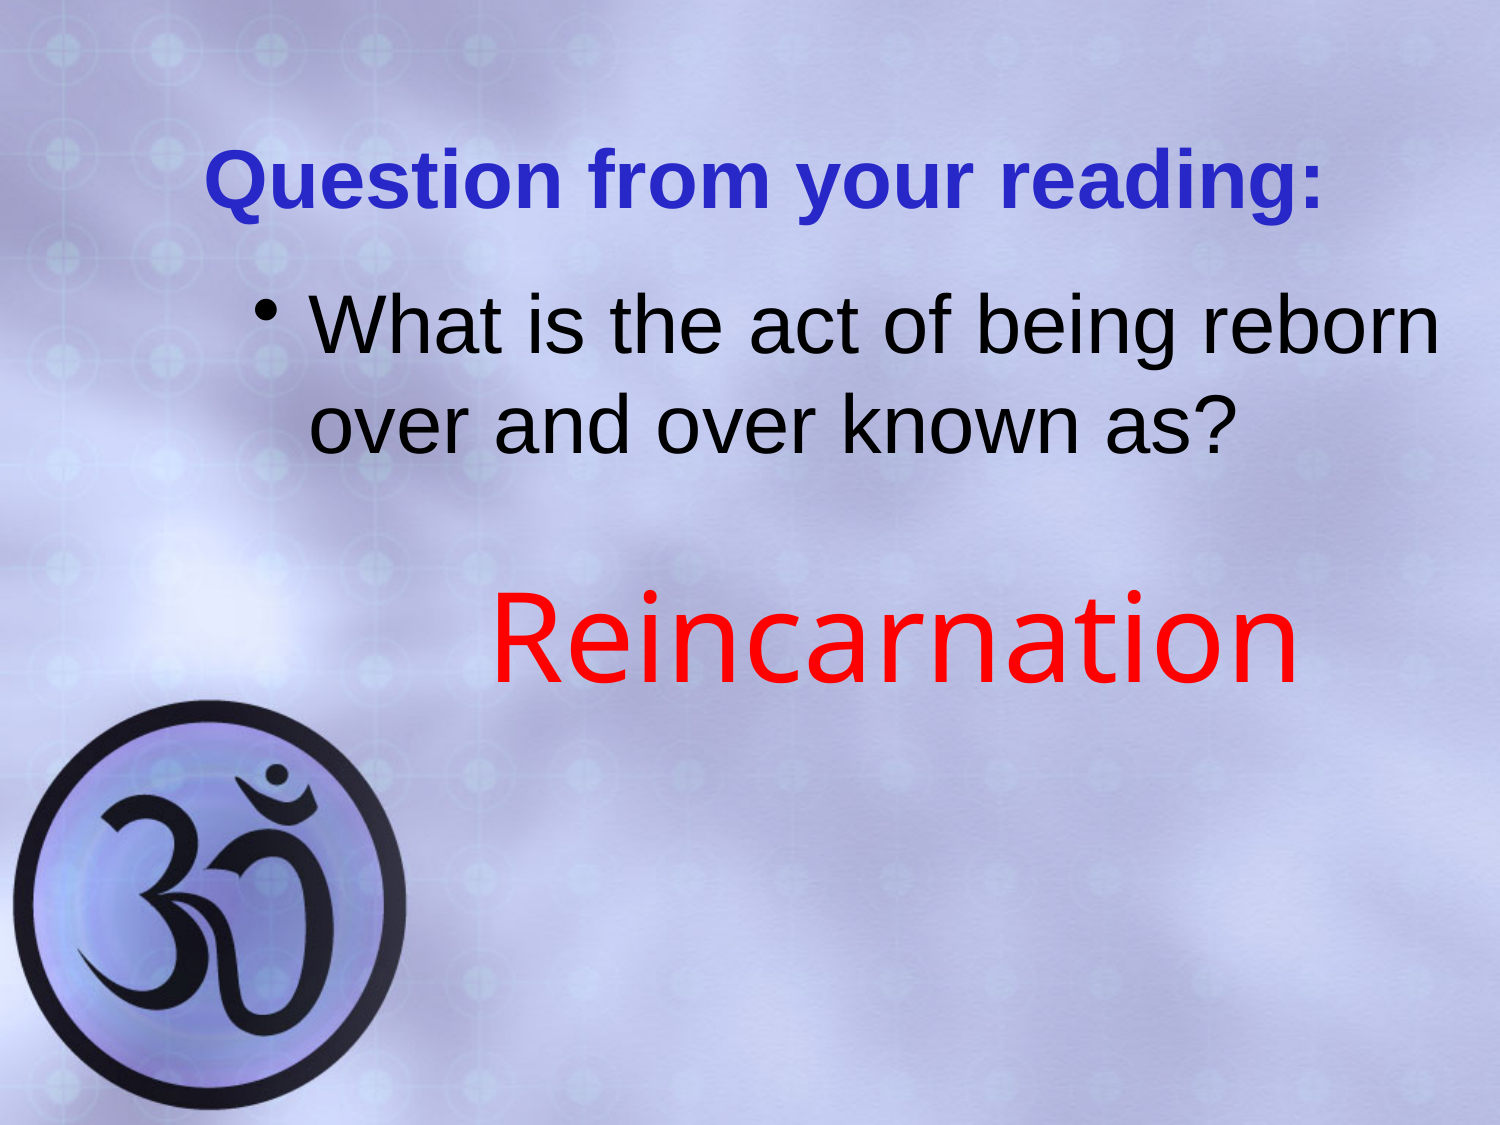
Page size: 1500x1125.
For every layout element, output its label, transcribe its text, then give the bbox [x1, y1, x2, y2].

title Question from your reading: [74, 44, 1480, 233]
text_box Reincarnation [257, 549, 1500, 838]
list What is the act of being reborn over and over known as? [237, 262, 1480, 551]
picture [0, 0, 1500, 1125]
